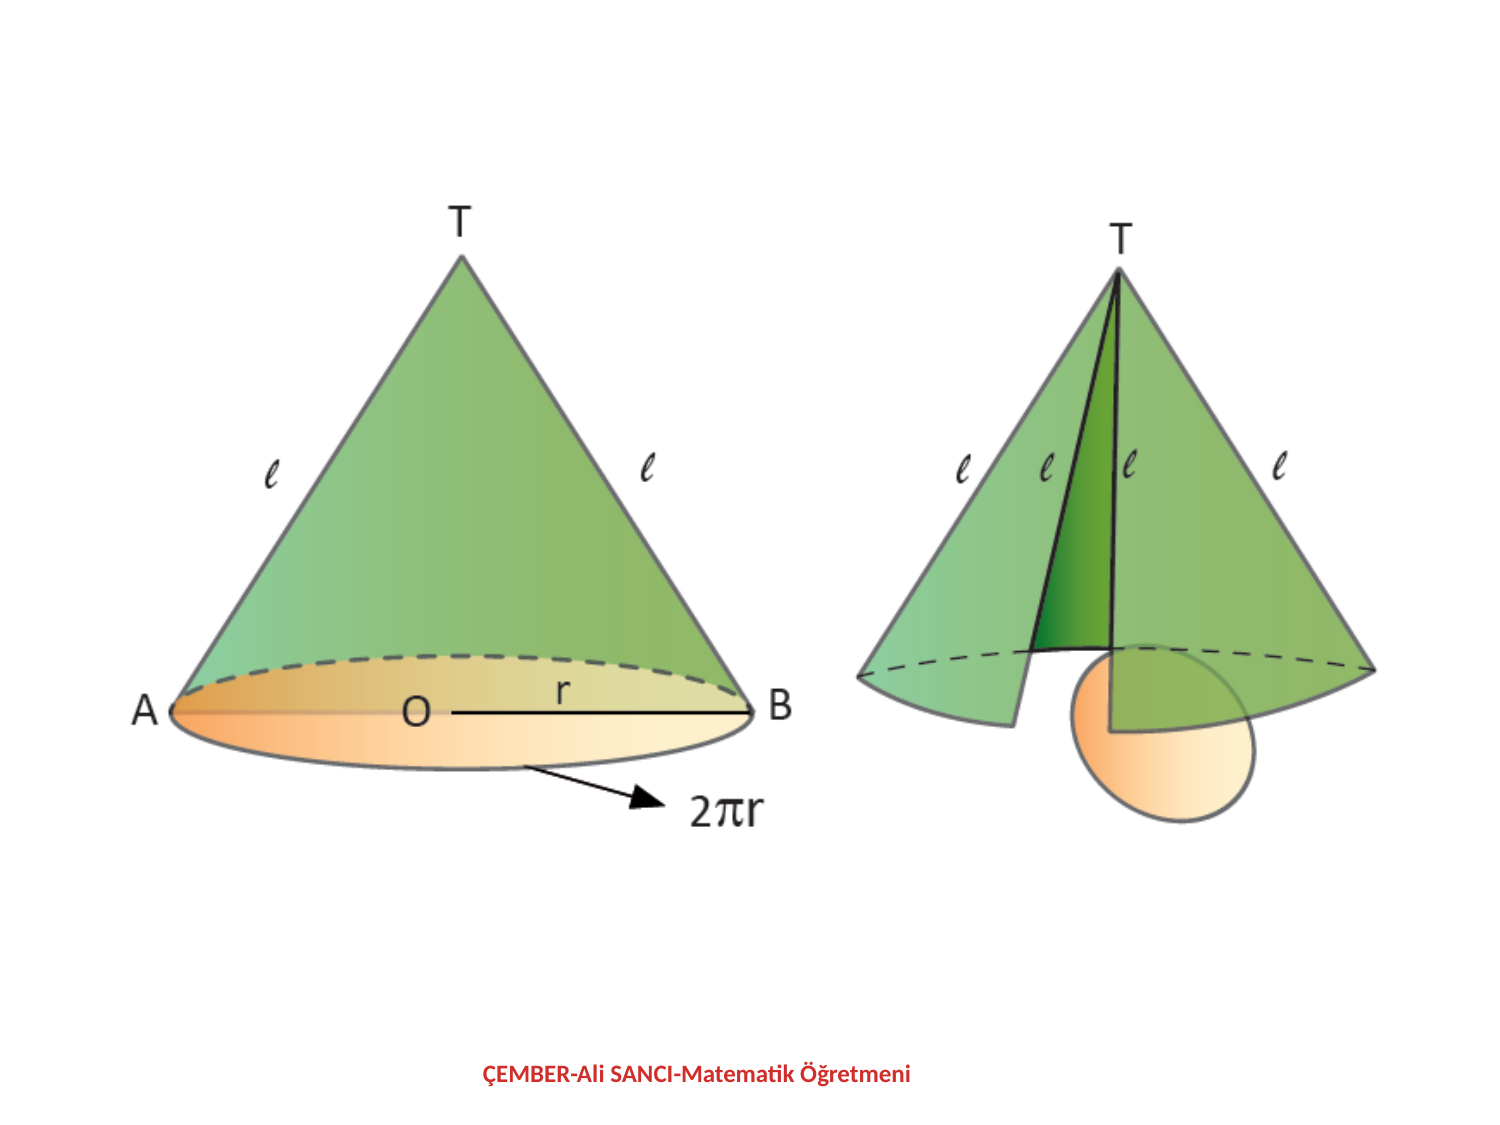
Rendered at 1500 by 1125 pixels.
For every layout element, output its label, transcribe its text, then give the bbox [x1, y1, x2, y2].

footer ÇEMBER-Ali SANCI-Matematik Öğretmeni [407, 1042, 988, 1103]
picture [100, 125, 1395, 858]
